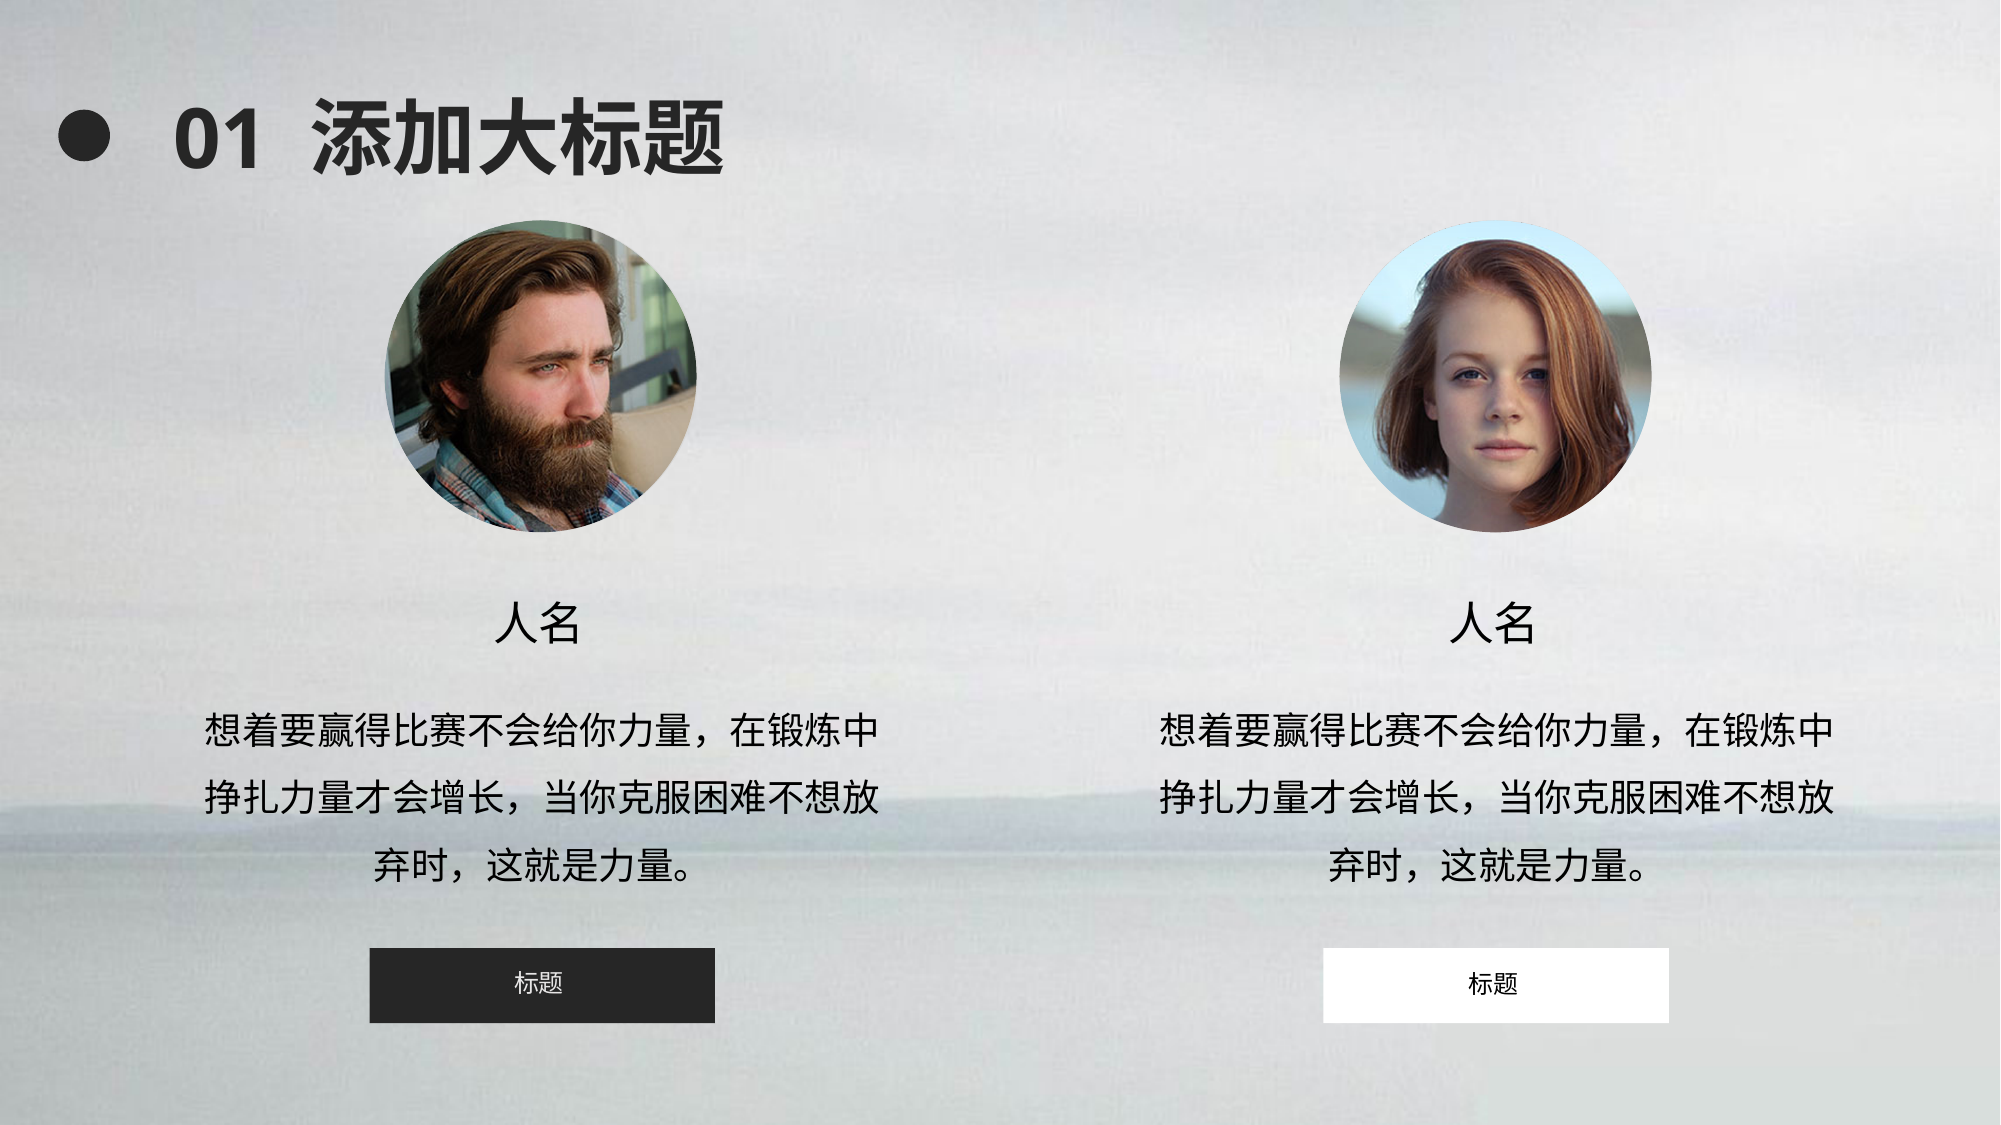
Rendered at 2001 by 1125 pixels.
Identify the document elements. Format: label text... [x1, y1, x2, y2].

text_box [1323, 948, 1669, 1024]
text_box 想着要赢得比赛不会给你力量，在锻炼中挣扎力量才会增长，当你克服困难不想放弃时，这就是力量。 [1145, 680, 1849, 786]
text_box 人名 [1299, 591, 1689, 660]
text_box 01 添加大标题 [158, 77, 1249, 193]
text_box 人名 [288, 591, 791, 660]
picture [0, 0, 2001, 1125]
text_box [369, 948, 716, 1024]
text_box 想着要赢得比赛不会给你力量，在锻炼中挣扎力量才会增长，当你克服困难不想放弃时，这就是力量。 [190, 680, 894, 786]
text_box [57, 108, 111, 163]
